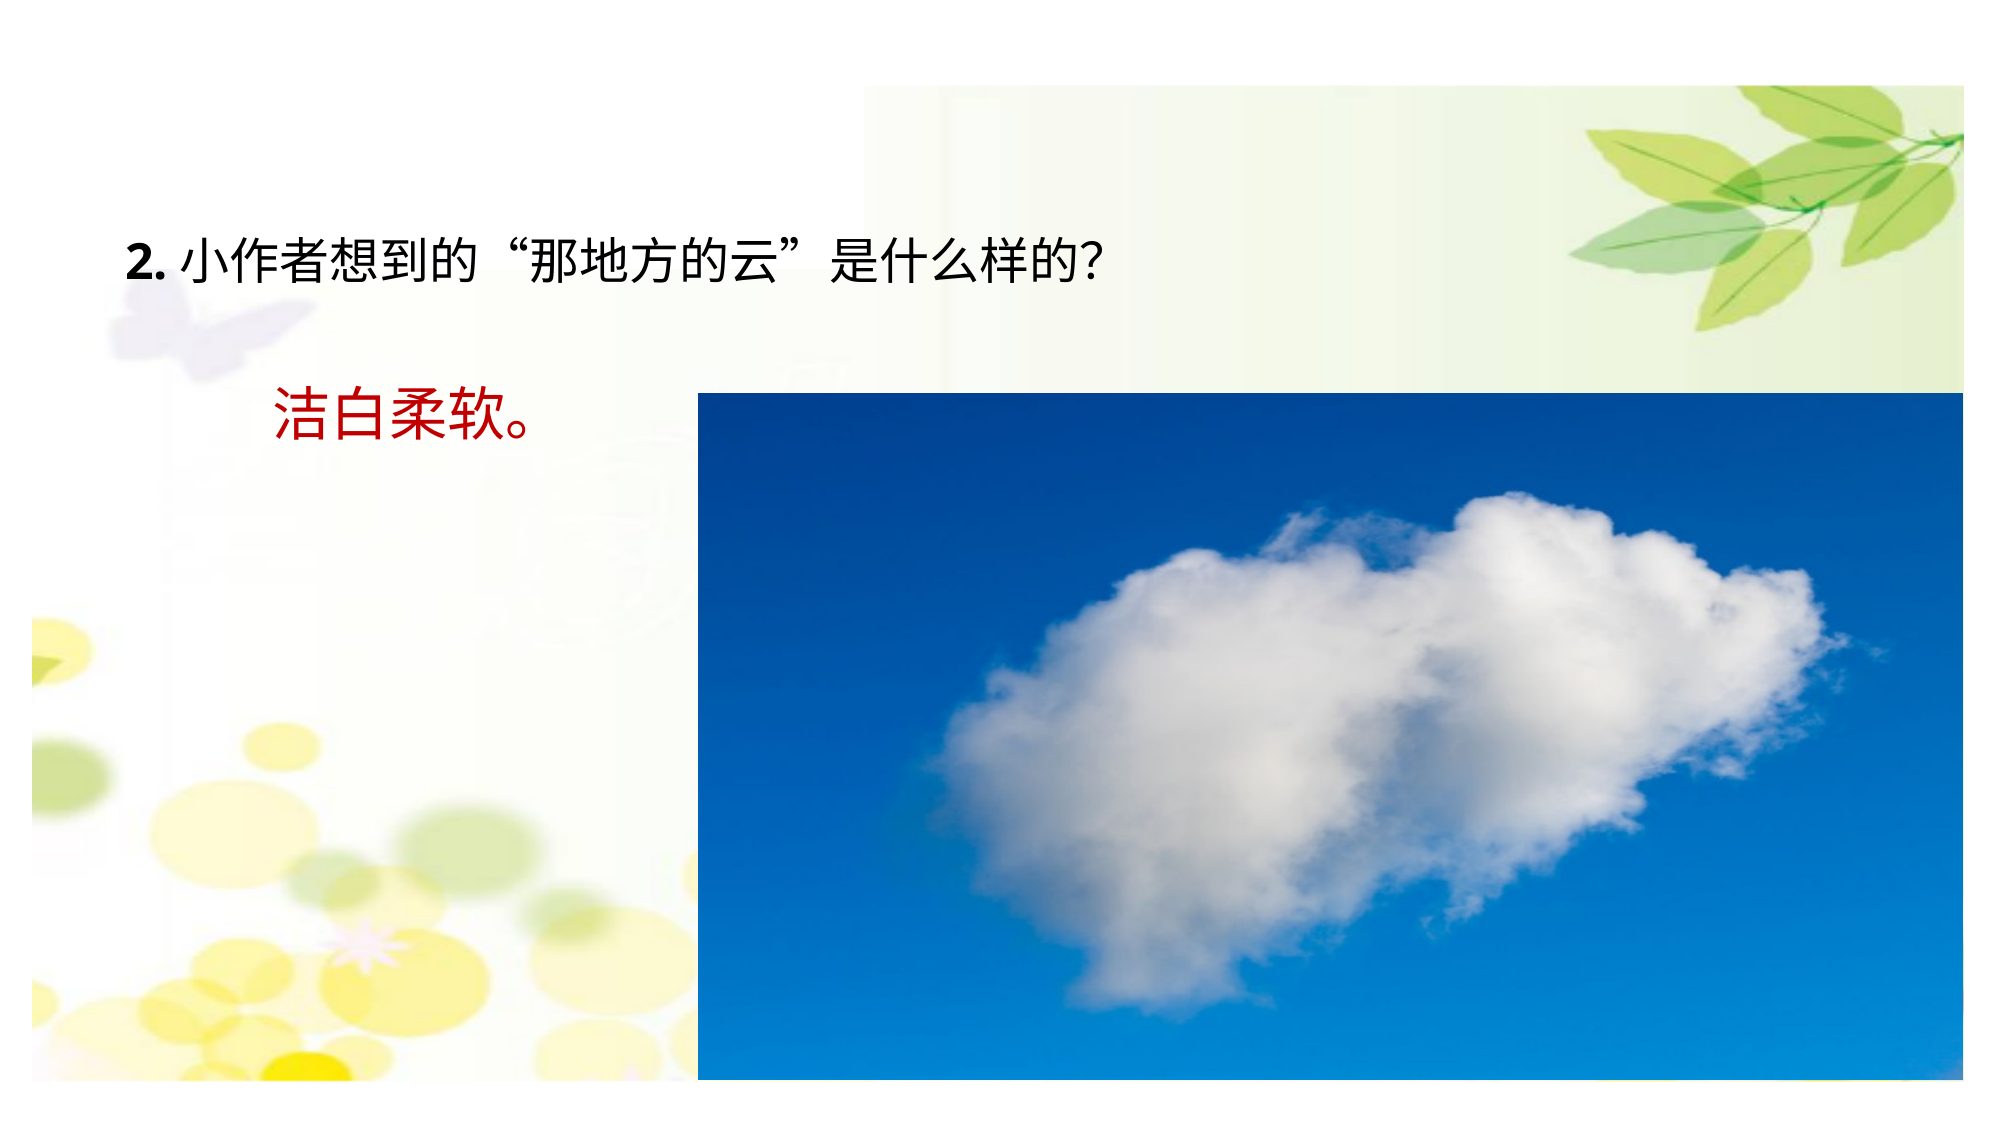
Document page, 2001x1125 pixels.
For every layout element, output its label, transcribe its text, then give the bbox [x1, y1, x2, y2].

picture [32, 84, 1964, 1093]
list 2.小作者想到的“那地方的云”是什么样的？ [74, 230, 864, 269]
picture [1946, 1036, 1964, 1042]
